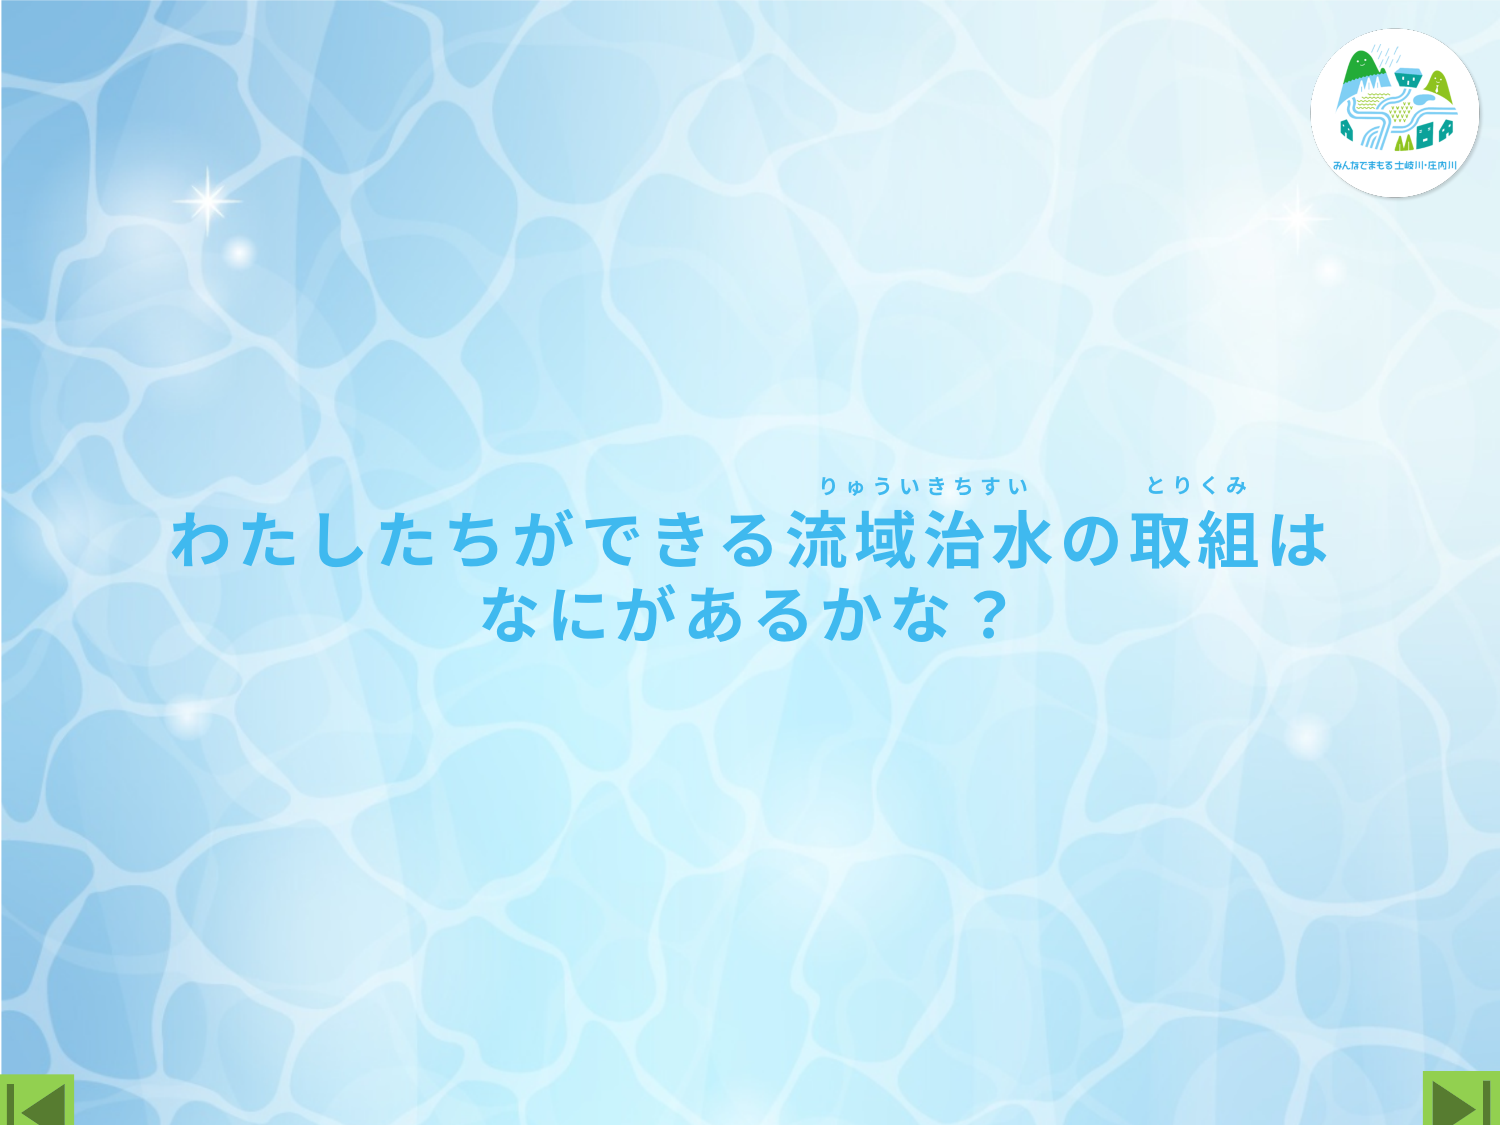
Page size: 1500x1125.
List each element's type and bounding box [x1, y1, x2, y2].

picture [2, 1, 1500, 1125]
text_box [141, 472, 1358, 653]
text_box [1422, 1070, 1500, 1125]
text_box [0, 1073, 75, 1125]
